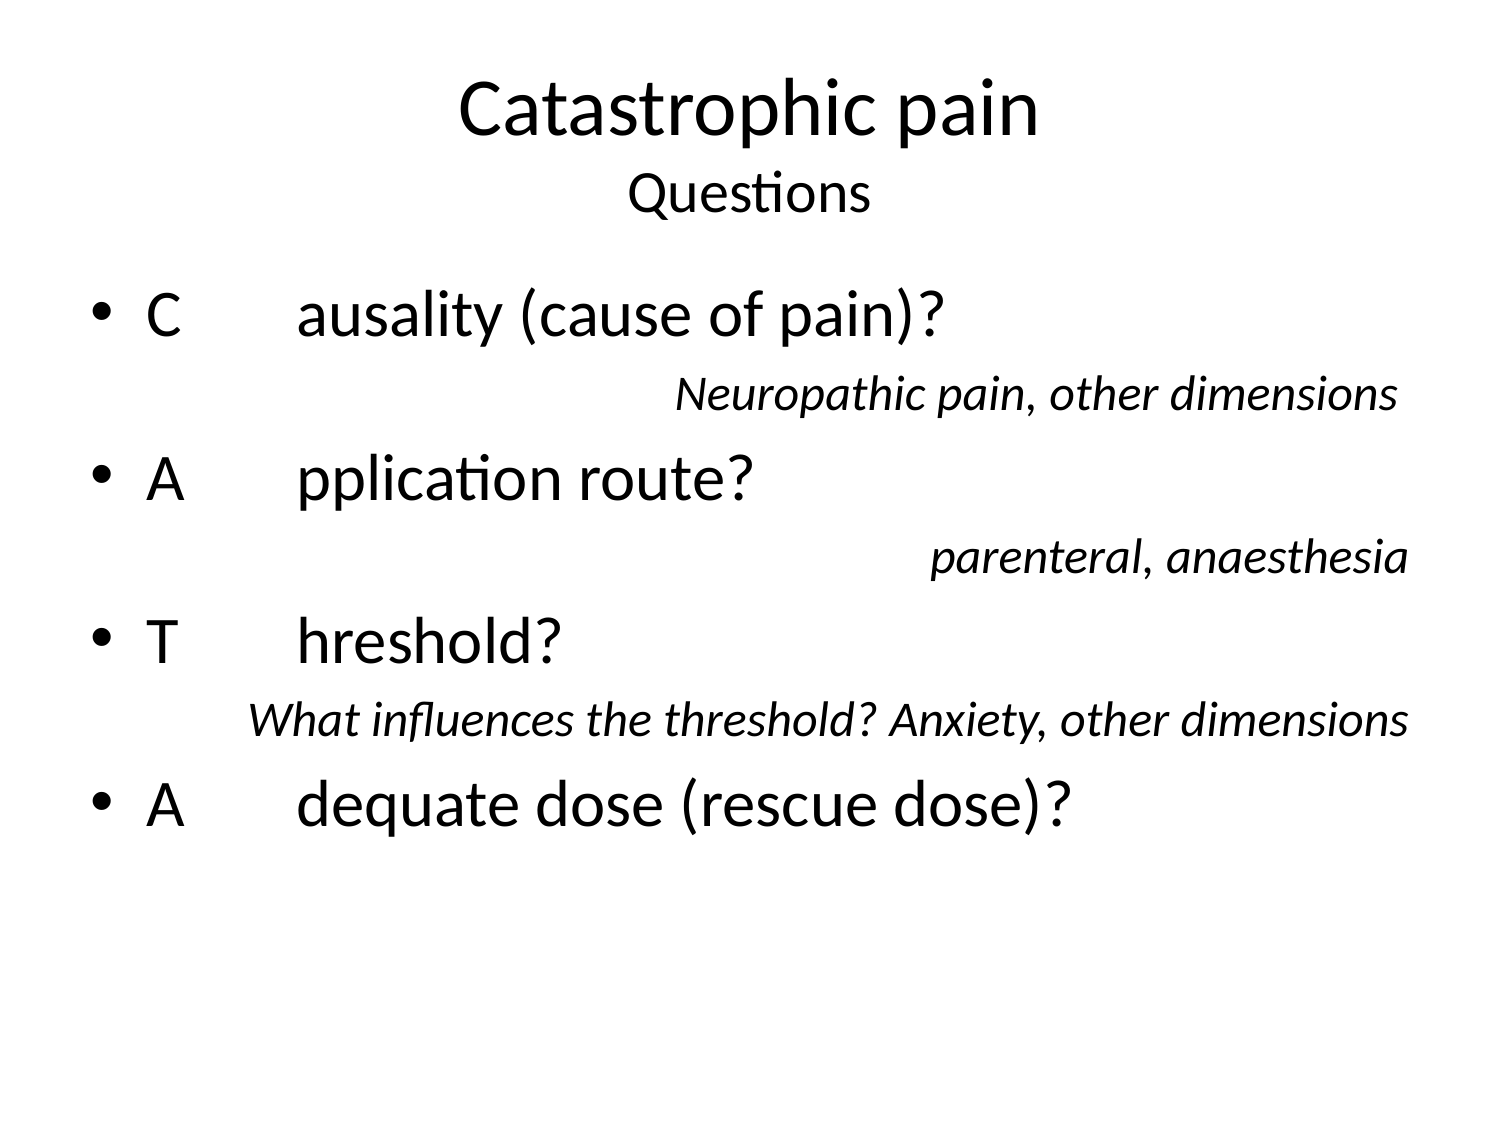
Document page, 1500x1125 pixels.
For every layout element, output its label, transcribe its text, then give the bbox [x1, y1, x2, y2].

list C ausality (cause of pain)? Neuropathic pain, other dimensions A pplication route? parenteral, anaesthesia T hreshold? What influences the threshold? Anxiety, other dimensions A dequate dose (rescue dose)? [75, 262, 1425, 1005]
title Catastrophic pain Questions [75, 45, 1425, 233]
